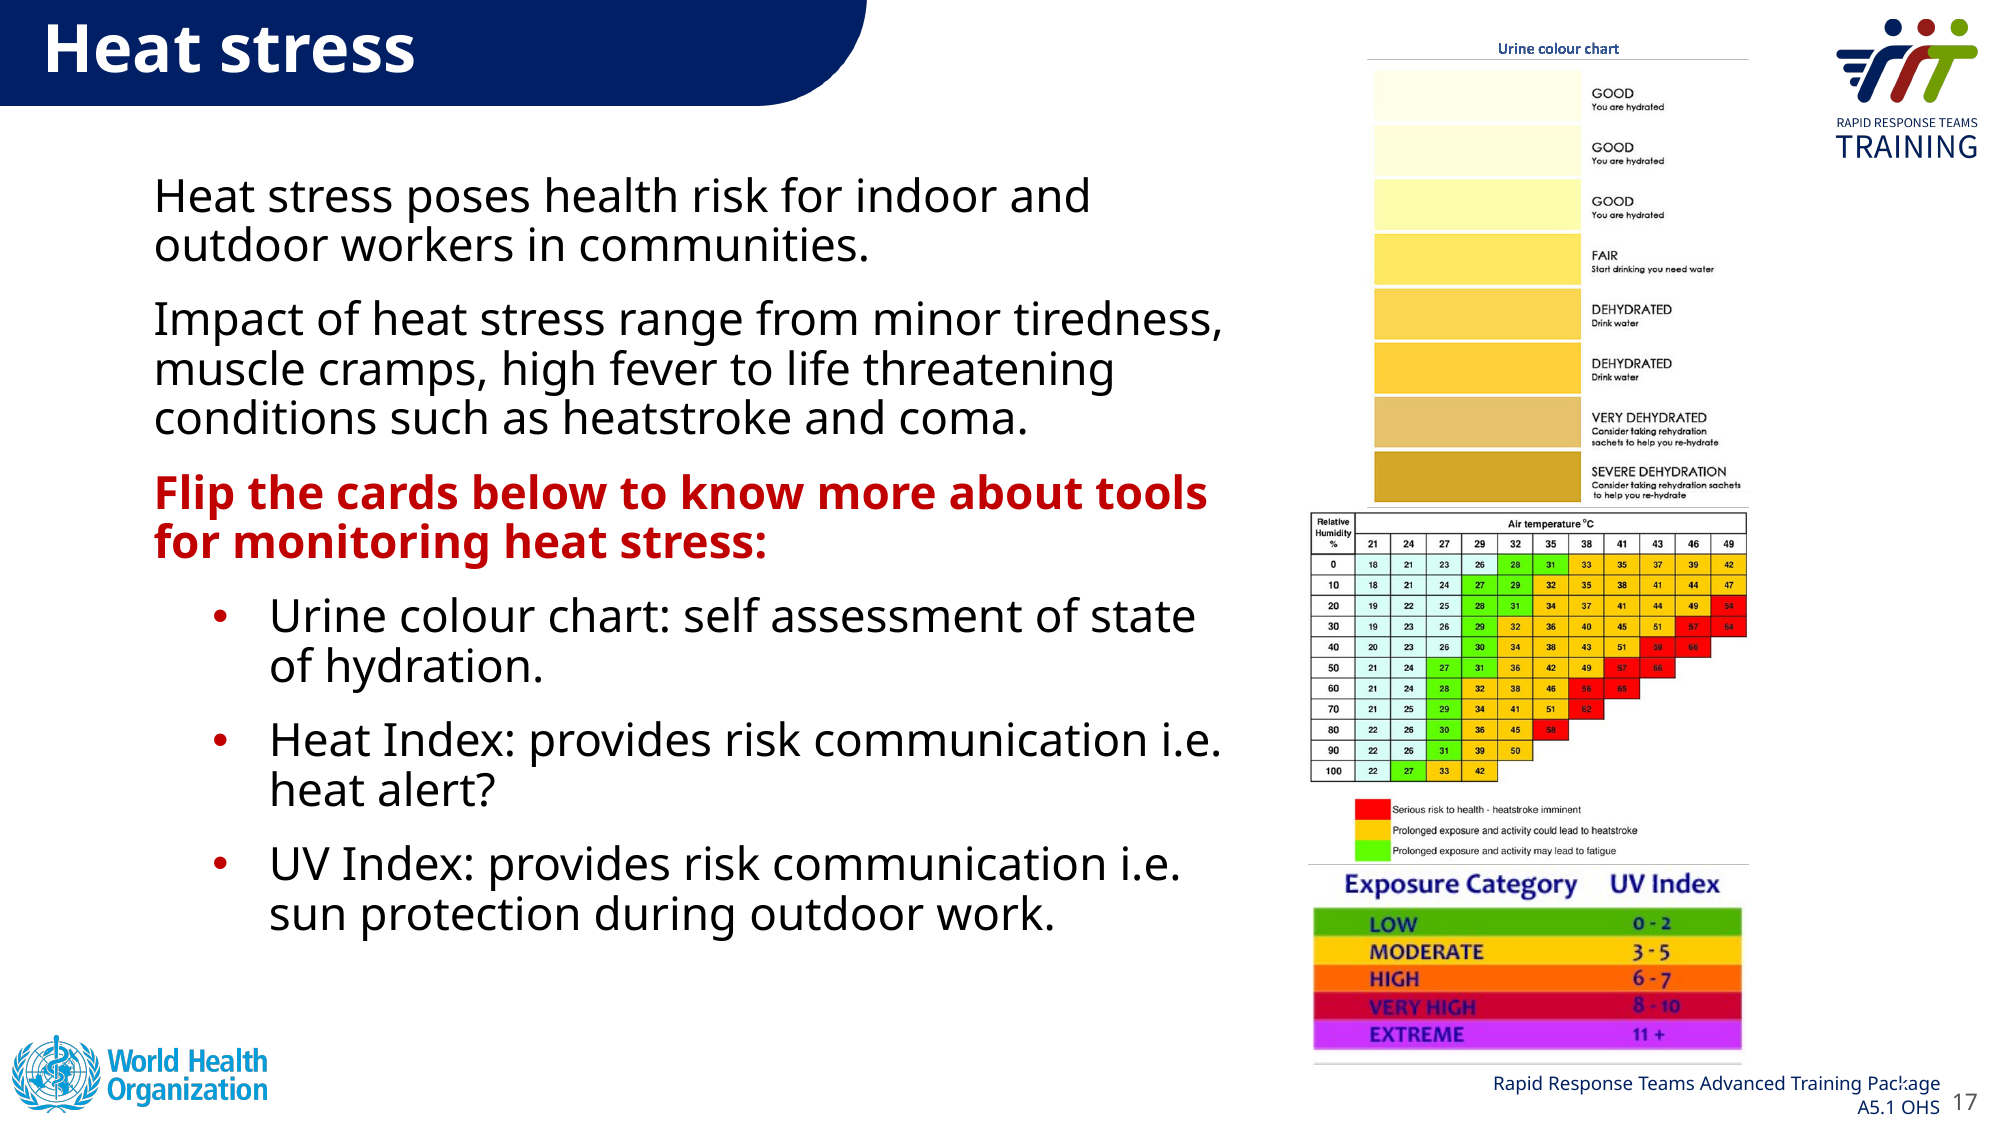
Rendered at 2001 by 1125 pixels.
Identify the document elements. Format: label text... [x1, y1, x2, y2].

text_box Heat stress [34, 0, 1028, 94]
picture [58, 1050, 64, 1058]
picture [12, 1083, 48, 1113]
picture [0, 0, 867, 106]
picture [12, 1035, 267, 1113]
list Heat stress poses health risk for indoor and outdoor workers in communities. Impact of heat stress range from minor tiredness, muscle cramps, high fever to life threatening conditions such as heatstroke and coma. Flip the cards below to know more about tools for monitoring heat stress: Urine colour chart: self assessment of state of hydration. Heat Index: provides risk communication i.e. heat alert? UV Index: provides risk communication i.e. sun protection during outdoor work. [145, 164, 1248, 930]
slide_number 17 [1882, 1037, 1930, 1092]
picture [1292, 38, 1795, 1066]
picture [1835, 19, 1978, 167]
